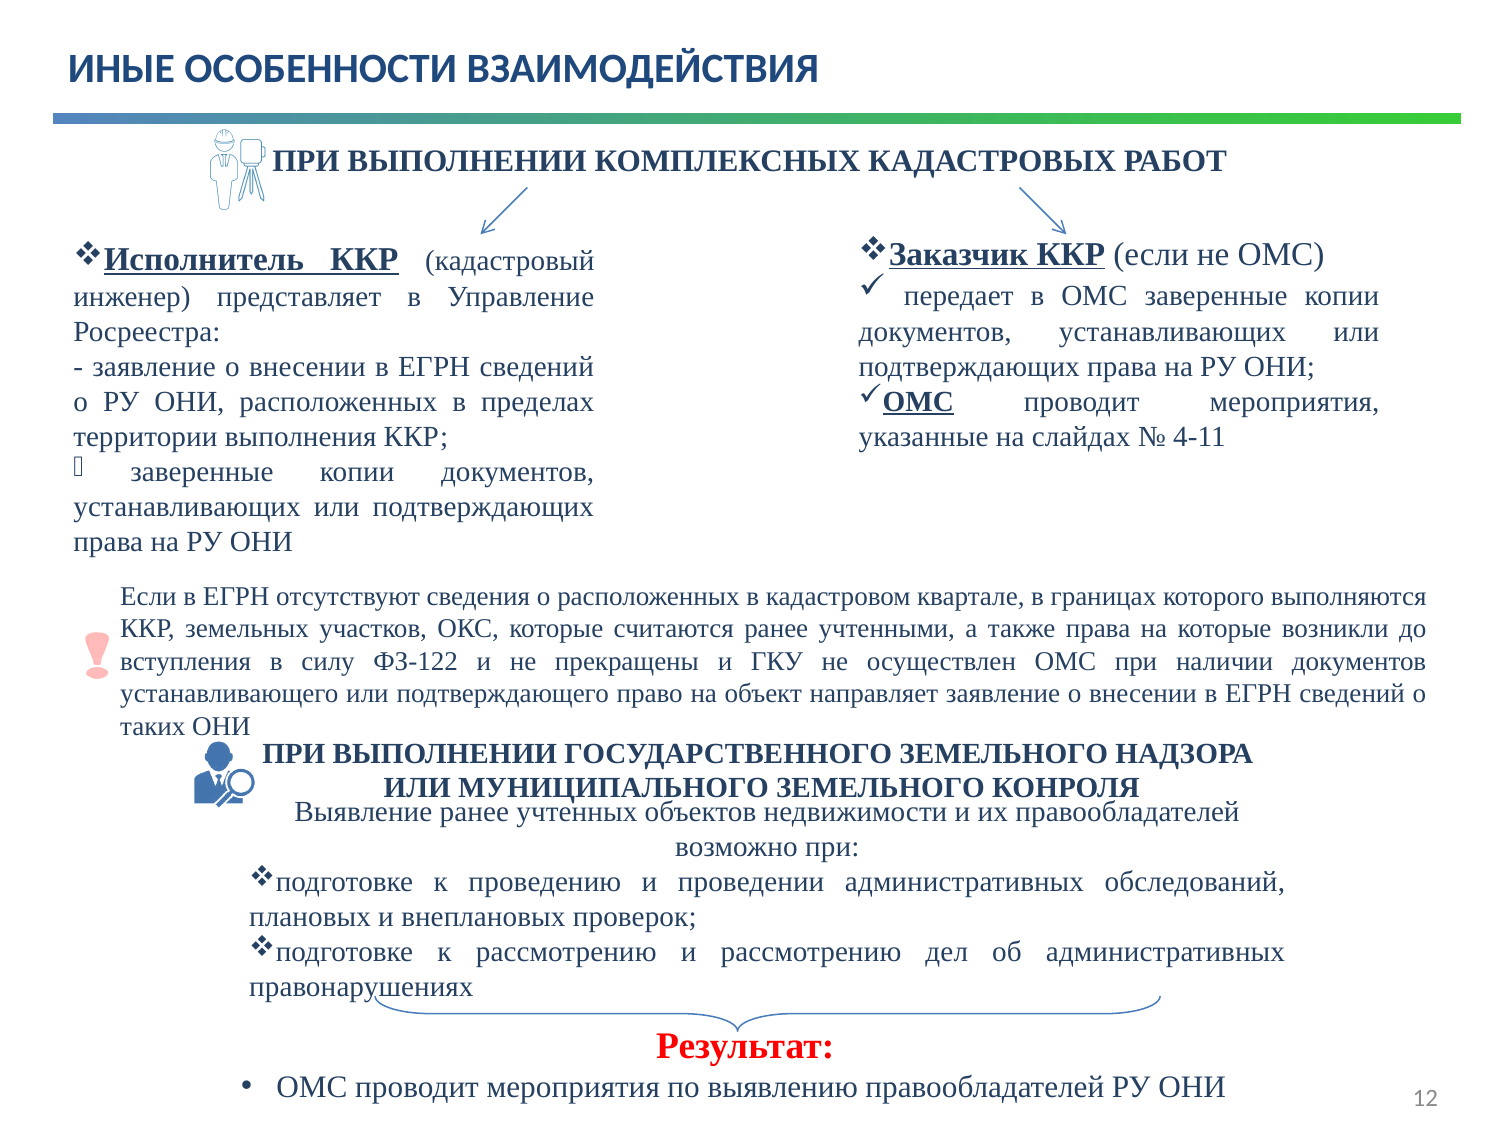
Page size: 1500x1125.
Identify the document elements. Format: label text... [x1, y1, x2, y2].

text_box Результат: ОМС проводит мероприятия по выявлению правообладателей РУ ОНИ [70, 1013, 1430, 1125]
picture [187, 738, 261, 809]
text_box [1019, 187, 1067, 235]
text_box ПРИ ВЫПОЛНЕНИИ ГОСУДАРСТВЕННОГО ЗЕМЕЛЬНОГО НАДЗОРА ИЛИ МУНИЦИПАЛЬНОГО ЗЕМЕЛЬНОГО КОНРОЛЯ [46, 726, 1477, 812]
picture [81, 631, 113, 679]
text_box ПРИ ВЫПОЛНЕНИИ КОМПЛЕКСНЫХ КАДАСТРОВЫХ РАБОТ [35, 133, 1465, 221]
text_box Выявление ранее учтенных объектов недвижимости и их правообладателей возможно при: подготовке к проведению и проведении административных обследований, плановых и внеплановых проверок; подготовке к рассмотрению и рассмотрению дел об административных правонарушениях [234, 785, 1301, 1010]
text_box Исполнитель ККР (кадастровый инженер) представляет в Управление Росреестра: - заявление о внесении в ЕГРН сведений о РУ ОНИ, расположенных в пределах территории выполнения ККР; заверенные копии документов, устанавливающих или подтверждающих права на РУ ОНИ [58, 230, 610, 565]
text_box [1442, 112, 1462, 126]
slide_number 12 [1430, 1066, 1454, 1125]
picture [210, 128, 267, 212]
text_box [480, 187, 528, 235]
text_box Заказчик ККР (если не ОМС) передает в ОМС заверенные копии документов, устанавливающих или подтверждающих права на РУ ОНИ; ОМС проводит мероприятия, указанные на слайдах № 4-11 [843, 224, 1395, 460]
text_box ИНЫЕ ОСОБЕННОСТИ ВЗАИМОДЕЙСТВИЯ [53, 0, 1442, 132]
text_box Если в ЕГРН отсутствуют сведения о расположенных в кадастровом квартале, в границах которого выполняются ККР, земельных участков, ОКС, которые считаются ранее учтенными, а также права на которые возникли до вступления в силу ФЗ-122 и не прекращены и ГКУ не осуществлен ОМС при наличии документов устанавливающего или подтверждающего право на объект направляет заявление о внесении в ЕГРН сведений о таких ОНИ [105, 570, 1442, 726]
